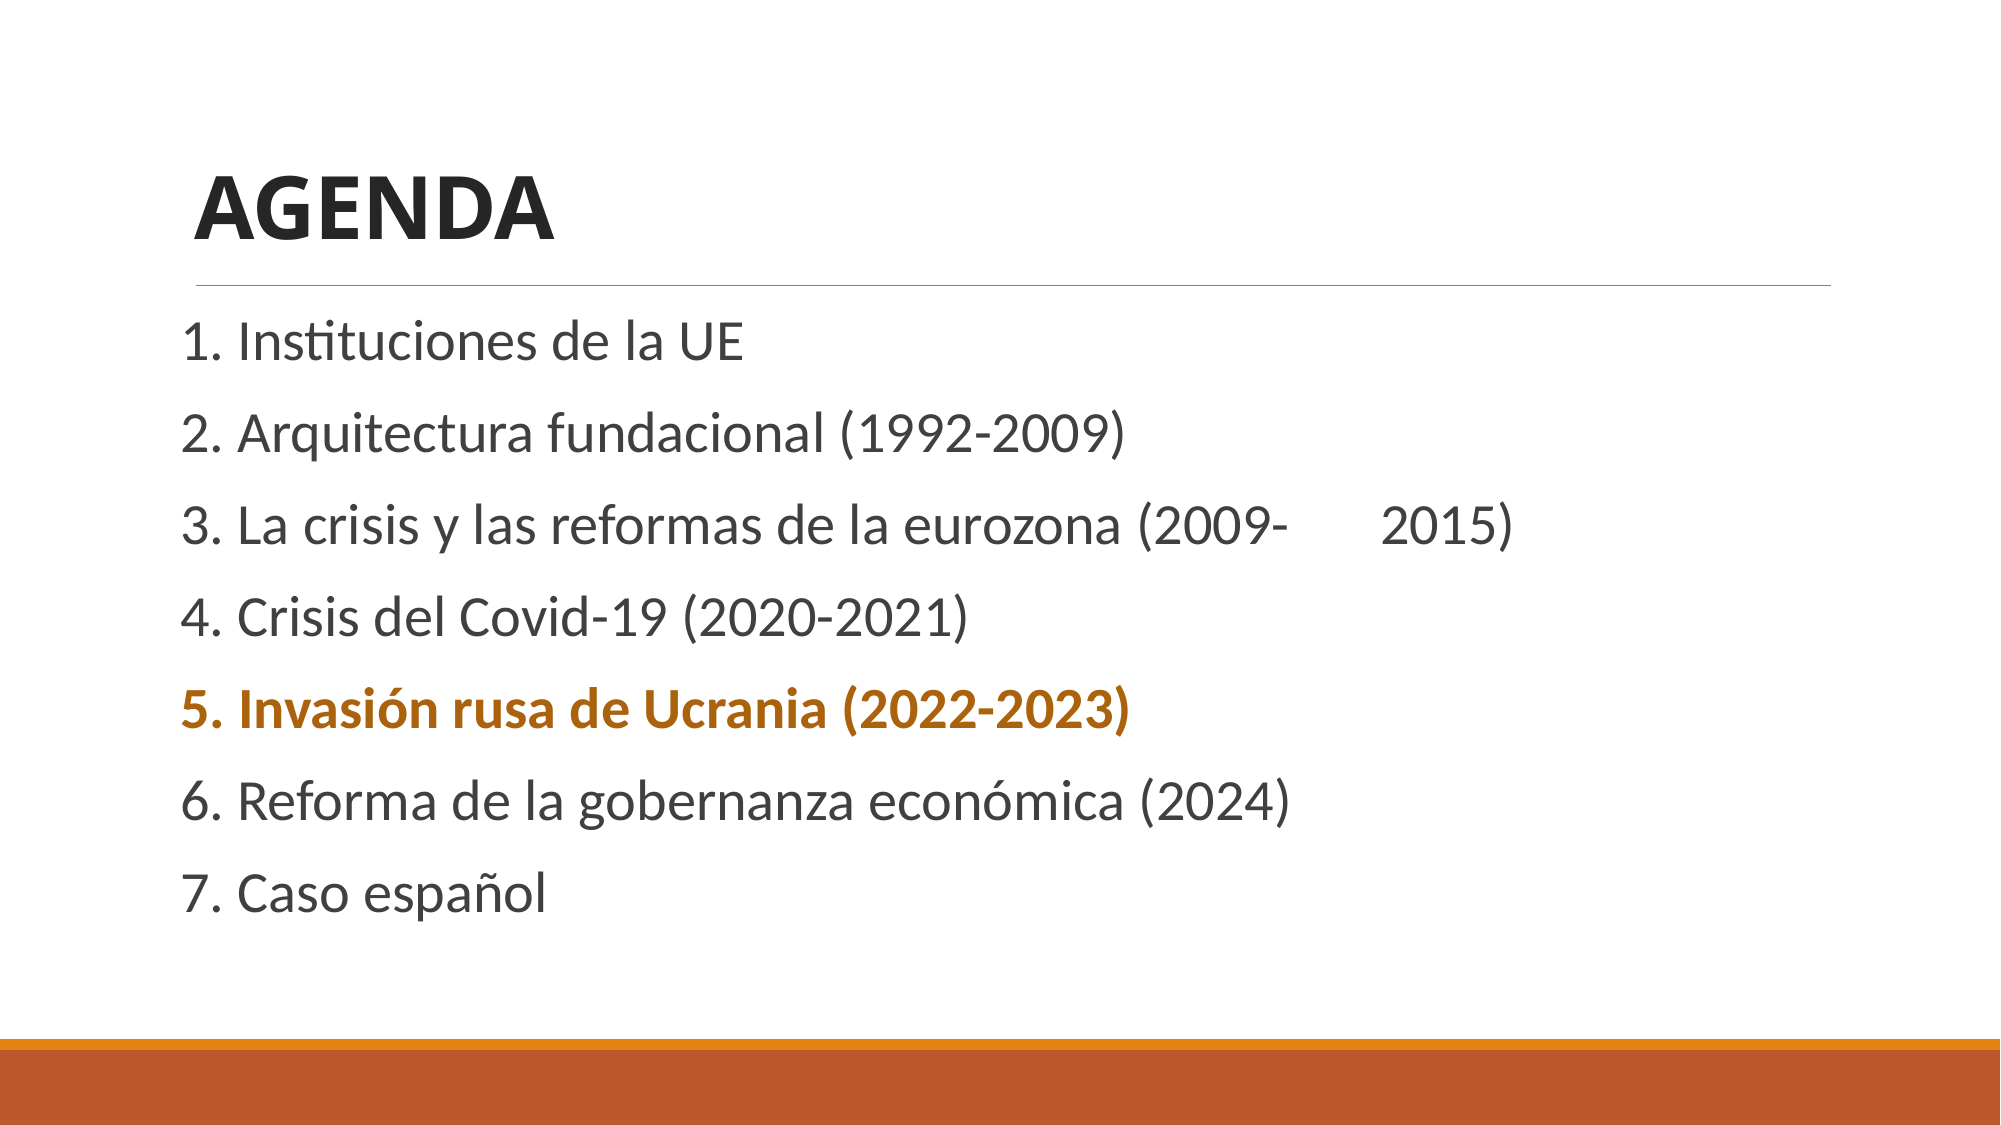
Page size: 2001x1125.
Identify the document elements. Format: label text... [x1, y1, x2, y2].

title AGENDA [179, 149, 1530, 265]
list 1. Instituciones de la UE 2. Arquitectura fundacional (1992-2009) 3. La crisis y las reformas de la eurozona (2009- 2015) 4. Crisis del Covid-19 (2020-2021) 5. Invasión rusa de Ucrania (2022-2023) 6. Reforma de la gobernanza económica (2024) 7. Caso español [180, 302, 1830, 963]
